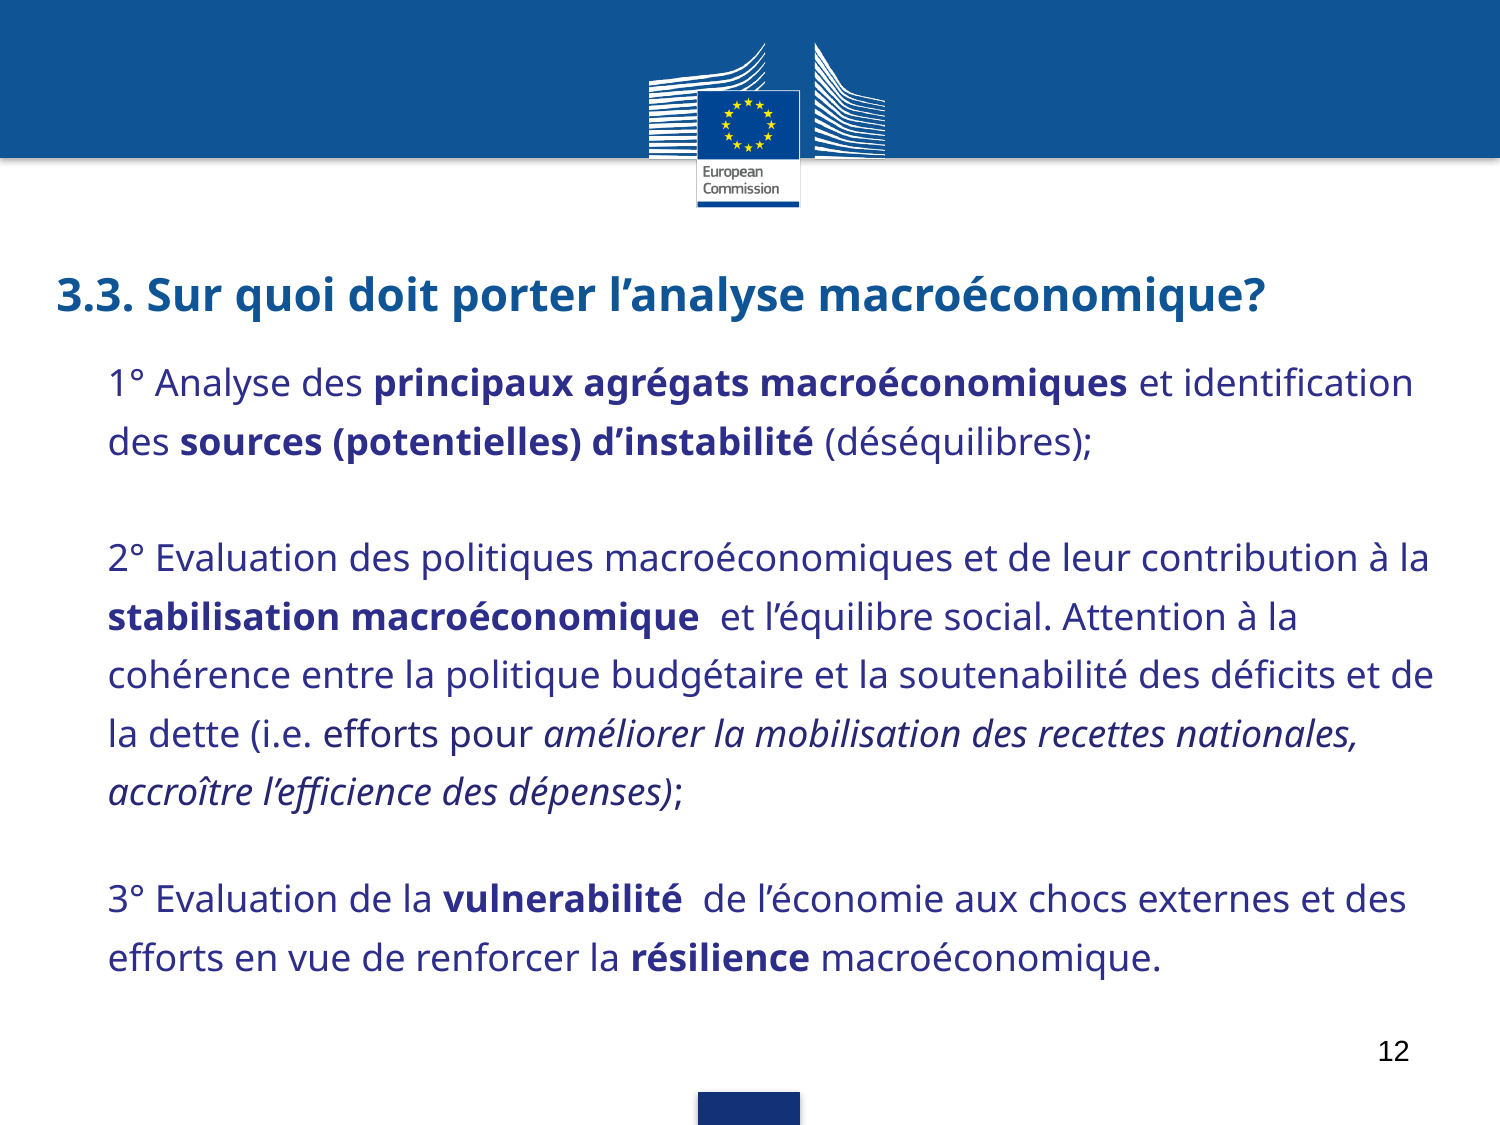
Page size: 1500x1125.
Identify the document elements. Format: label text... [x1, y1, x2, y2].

title 3.3. Sur quoi doit porter l’analyse macroéconomique? [41, 231, 1471, 337]
picture [649, 42, 885, 208]
slide_number 12 [1074, 1024, 1425, 1103]
list 1° Analyse des principaux agrégats macroéconomiques et identification des sources (potentielles) d’instabilité (déséquilibres); 2° Evaluation des politiques macroéconomiques et de leur contribution à la stabilisation macroéconomique et l’équilibre social. Attention à la cohérence entre la politique budgétaire et la soutenabilité des déficits et de la dette (i.e. efforts pour améliorer la mobilisation des recettes nationales, accroître l’efficience des dépenses); 3° Evaluation de la vulnerabilité de l’économie aux chocs externes et des efforts en vue de renforcer la résilience macroéconomique. [17, 337, 1483, 1059]
